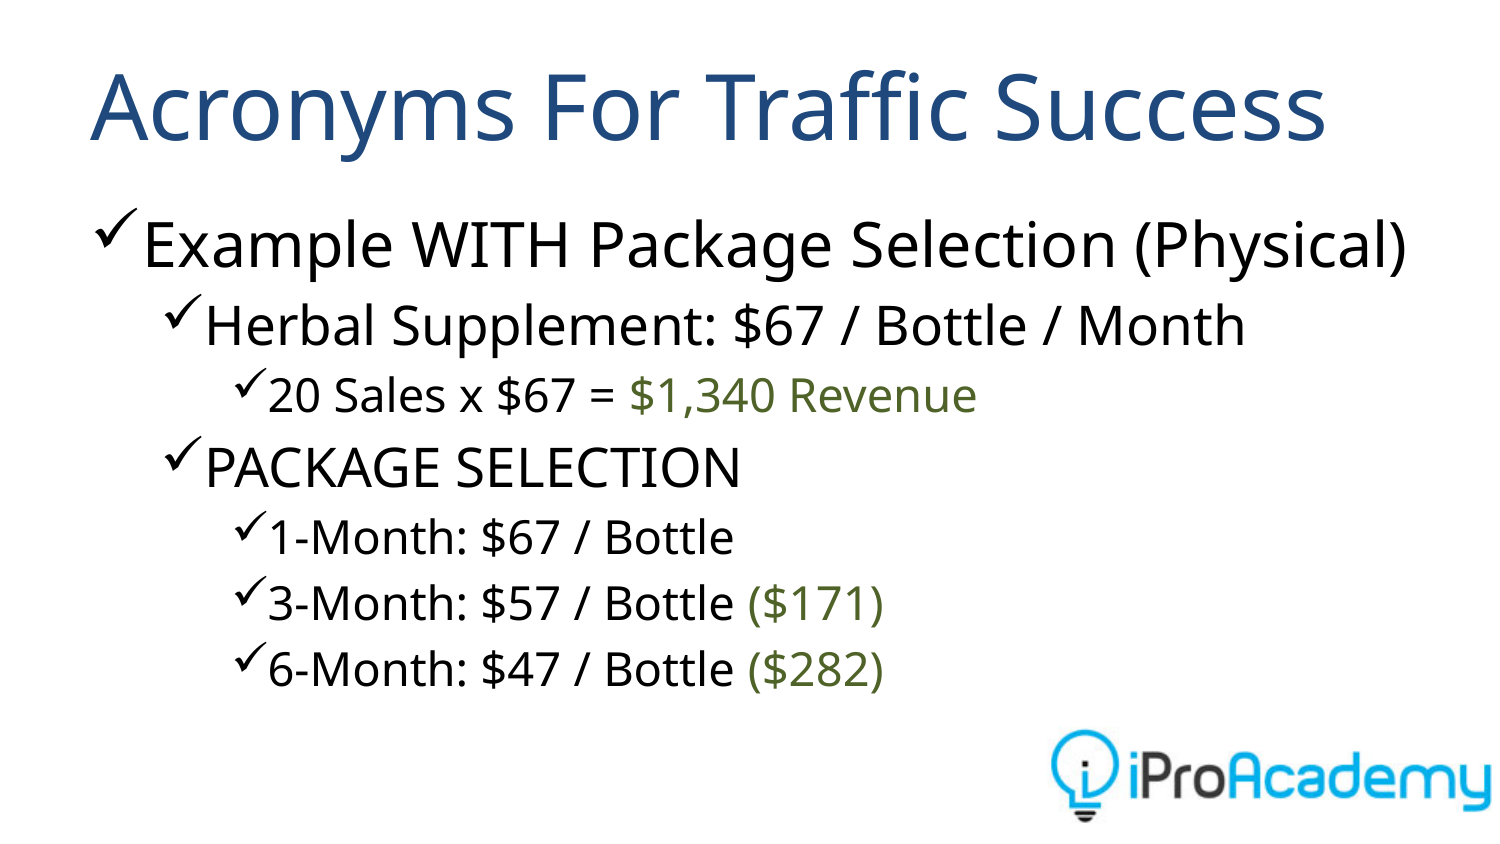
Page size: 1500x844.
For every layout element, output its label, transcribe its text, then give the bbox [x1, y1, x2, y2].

list Example WITH Package Selection (Physical) Herbal Supplement: $67 / Bottle / Month 20 Sales x $67 = $1,340 Revenue PACKAGE SELECTION 1-Month: $67 / Bottle 3-Month: $57 / Bottle ($171) 6-Month: $47 / Bottle ($282) [75, 196, 1425, 754]
title Acronyms For Traffic Success [75, 33, 1425, 175]
picture [1047, 715, 1499, 841]
